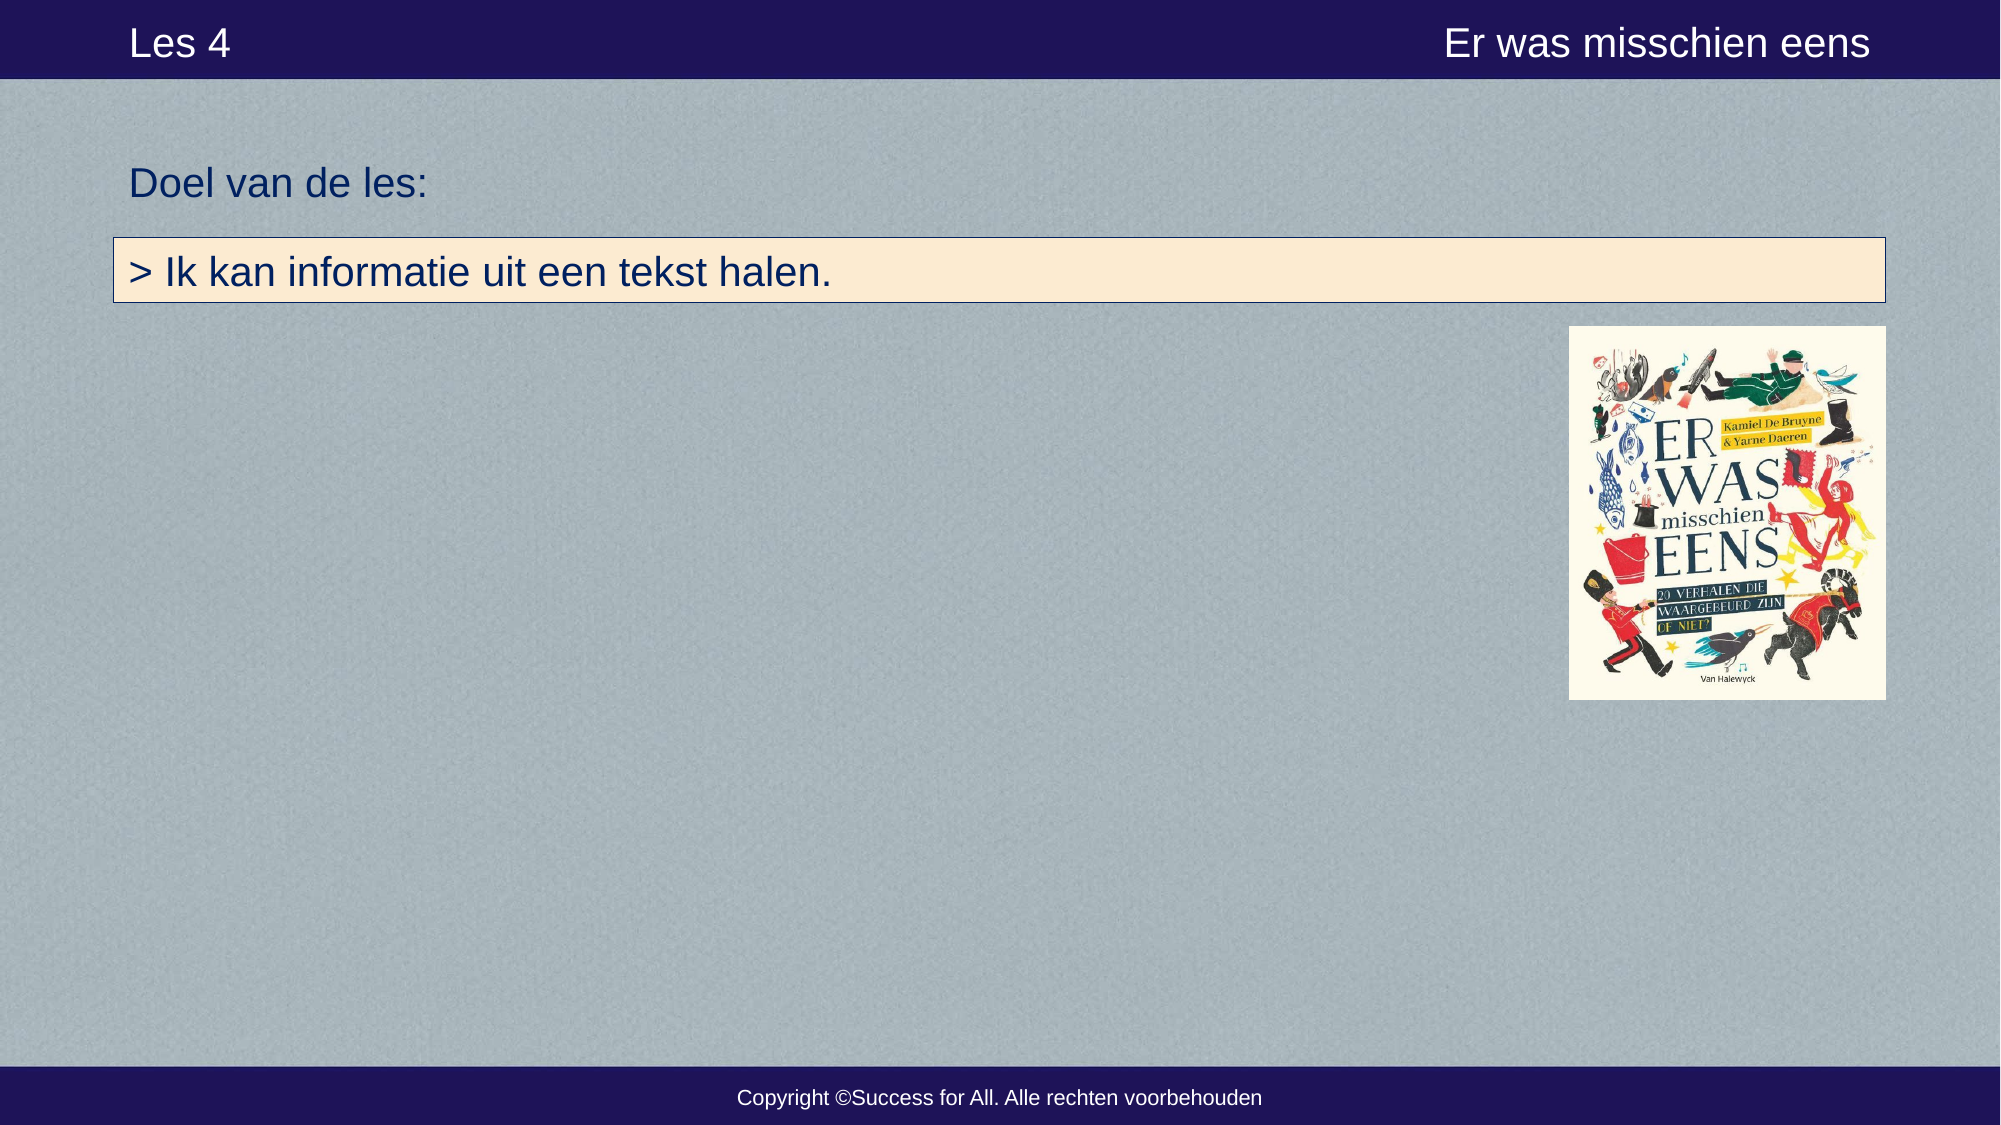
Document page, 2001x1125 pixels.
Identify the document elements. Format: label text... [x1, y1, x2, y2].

text_box Copyright ©Success for All. Alle rechten voorbehouden [0, 1076, 2000, 1125]
text_box > Ik kan informatie uit een tekst halen. [113, 237, 1886, 303]
picture [0, 0, 2001, 1125]
text_box Doel van de les: [113, 148, 1635, 214]
text_box Er was misschien eens [999, 8, 1886, 73]
text_box Les 4 [114, 8, 354, 73]
